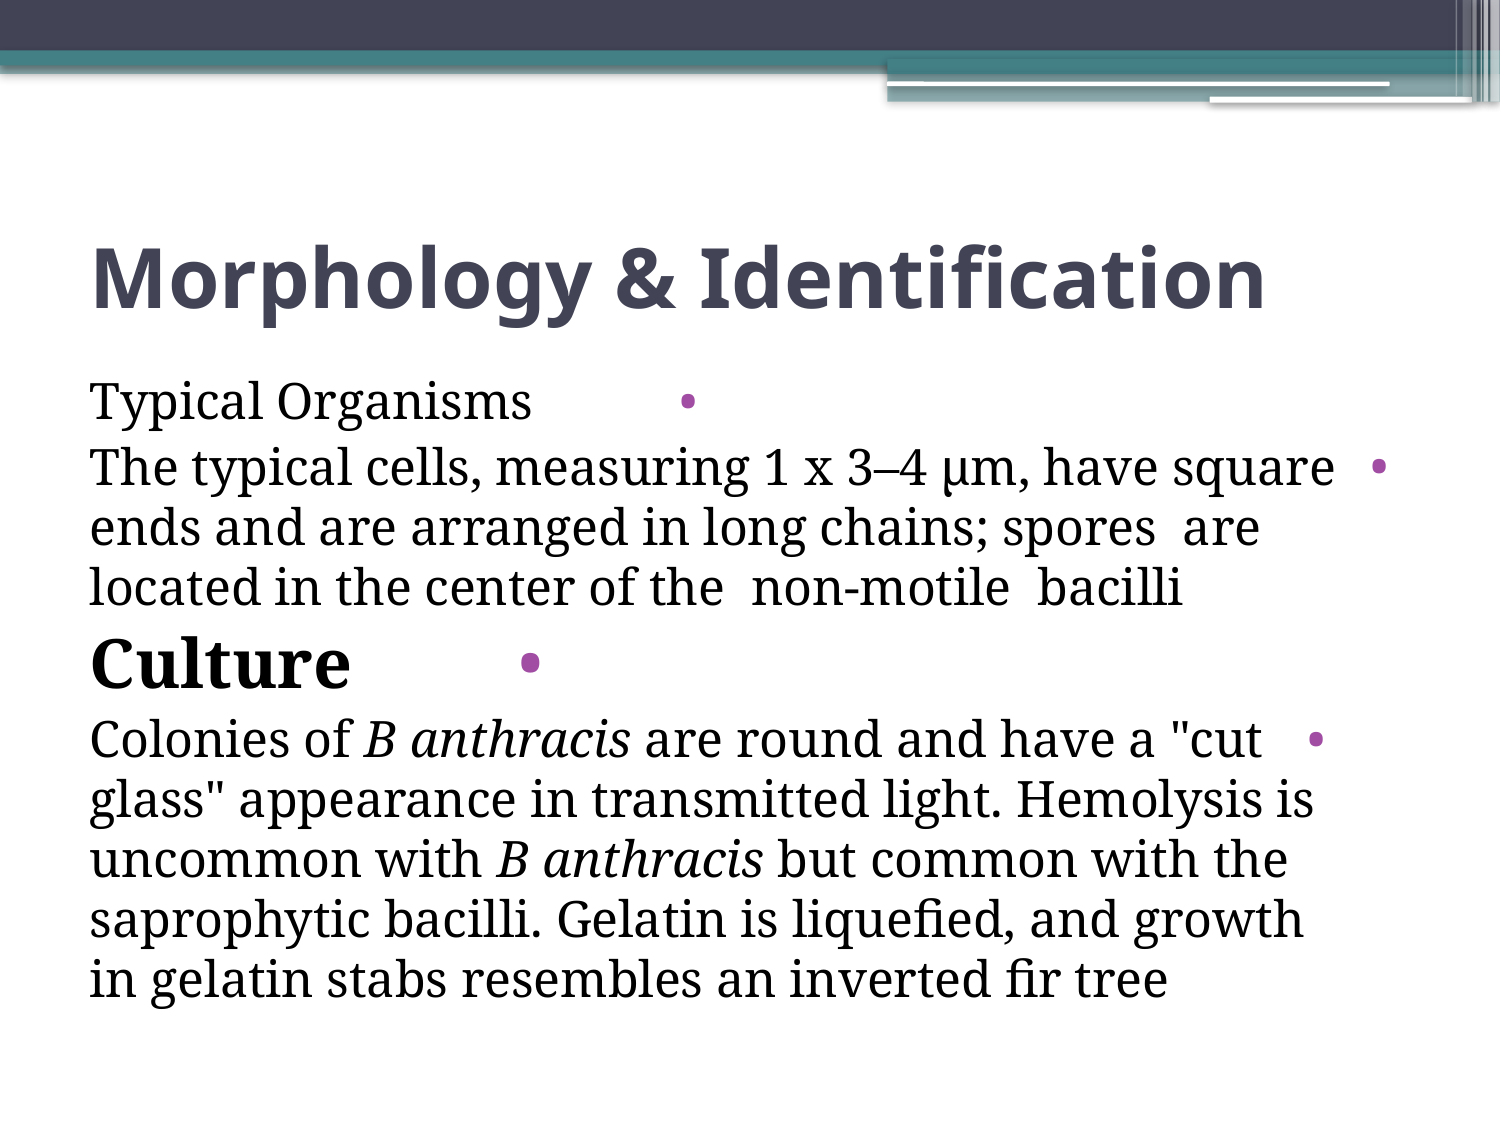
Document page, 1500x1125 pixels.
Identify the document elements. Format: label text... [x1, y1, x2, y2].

title Morphology & Identification [75, 187, 1425, 362]
list Typical Organisms The typical cells, measuring 1 x 3–4 µm, have square ends and are arranged in long chains; spores are located in the center of the non-motile bacilli Culture Colonies of B anthracis are round and have a "cut glass" appearance in transmitted light. Hemolysis is uncommon with B anthracis but common with the saprophytic bacilli. Gelatin is liquefied, and growth in gelatin stabs resembles an inverted fir tree [75, 362, 1425, 1072]
